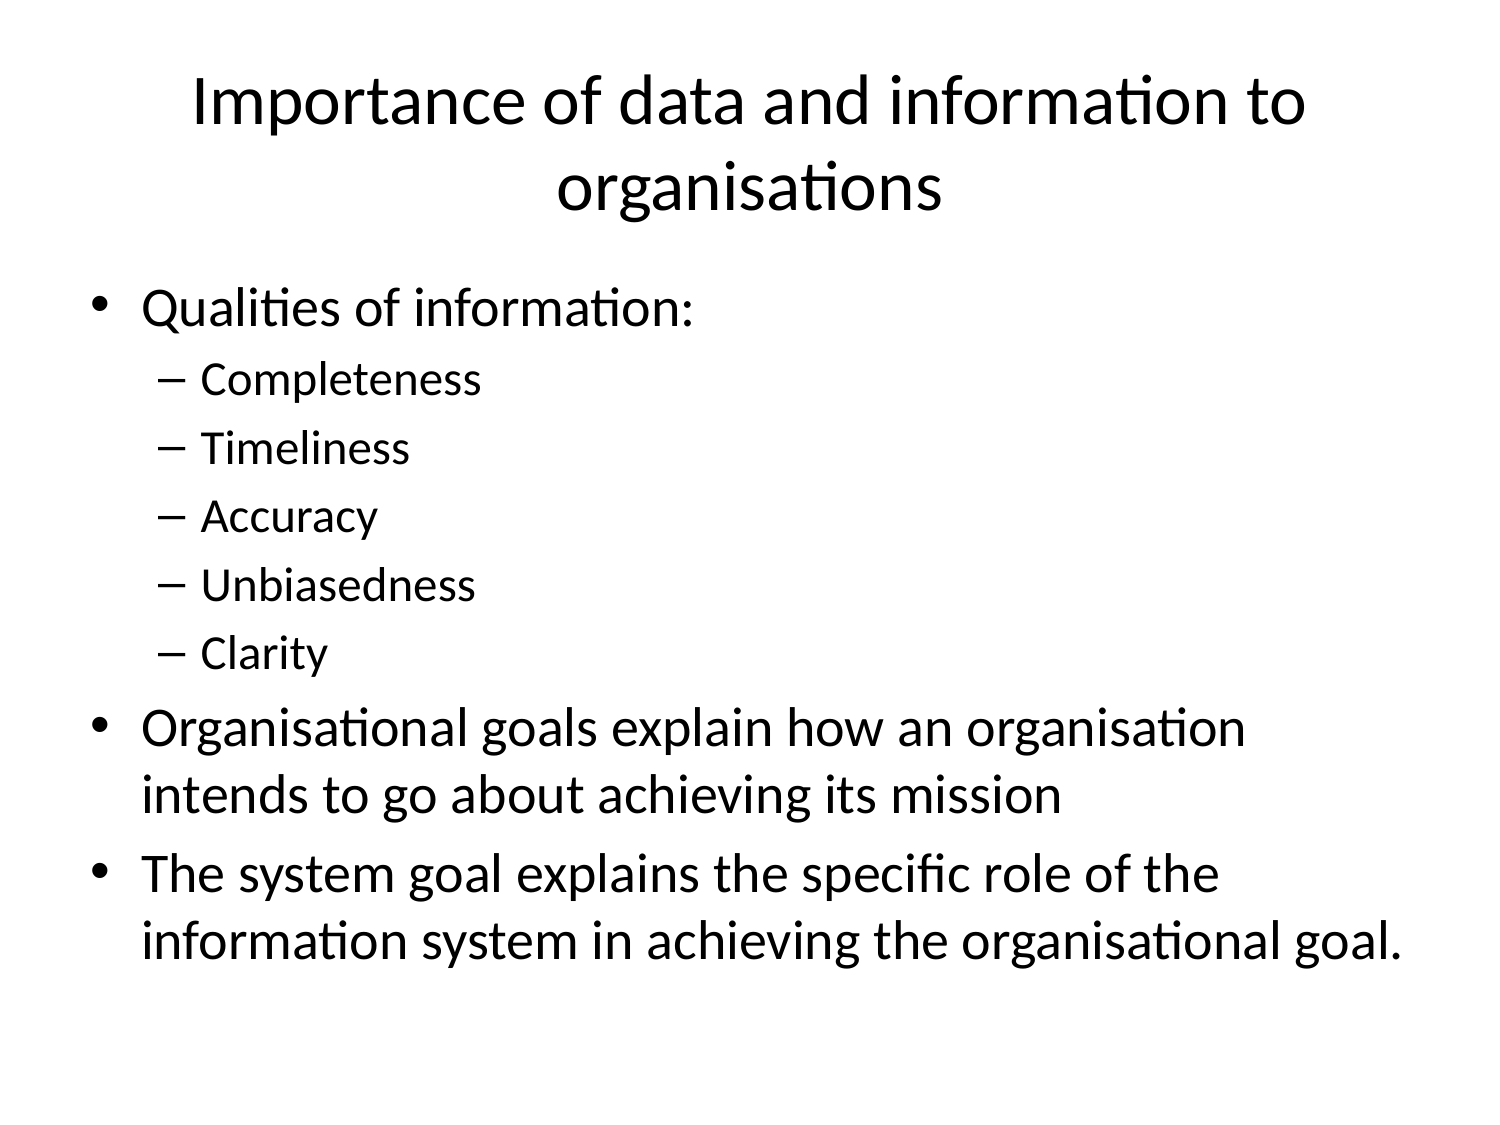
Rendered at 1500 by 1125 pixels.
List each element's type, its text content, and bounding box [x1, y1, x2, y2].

list Qualities of information: Completeness Timeliness Accuracy Unbiasedness Clarity Organisational goals explain how an organisation intends to go about achieving its mission The system goal explains the specific role of the information system in achieving the organisational goal. [75, 262, 1425, 1005]
title Importance of data and information to organisations [75, 45, 1425, 233]
